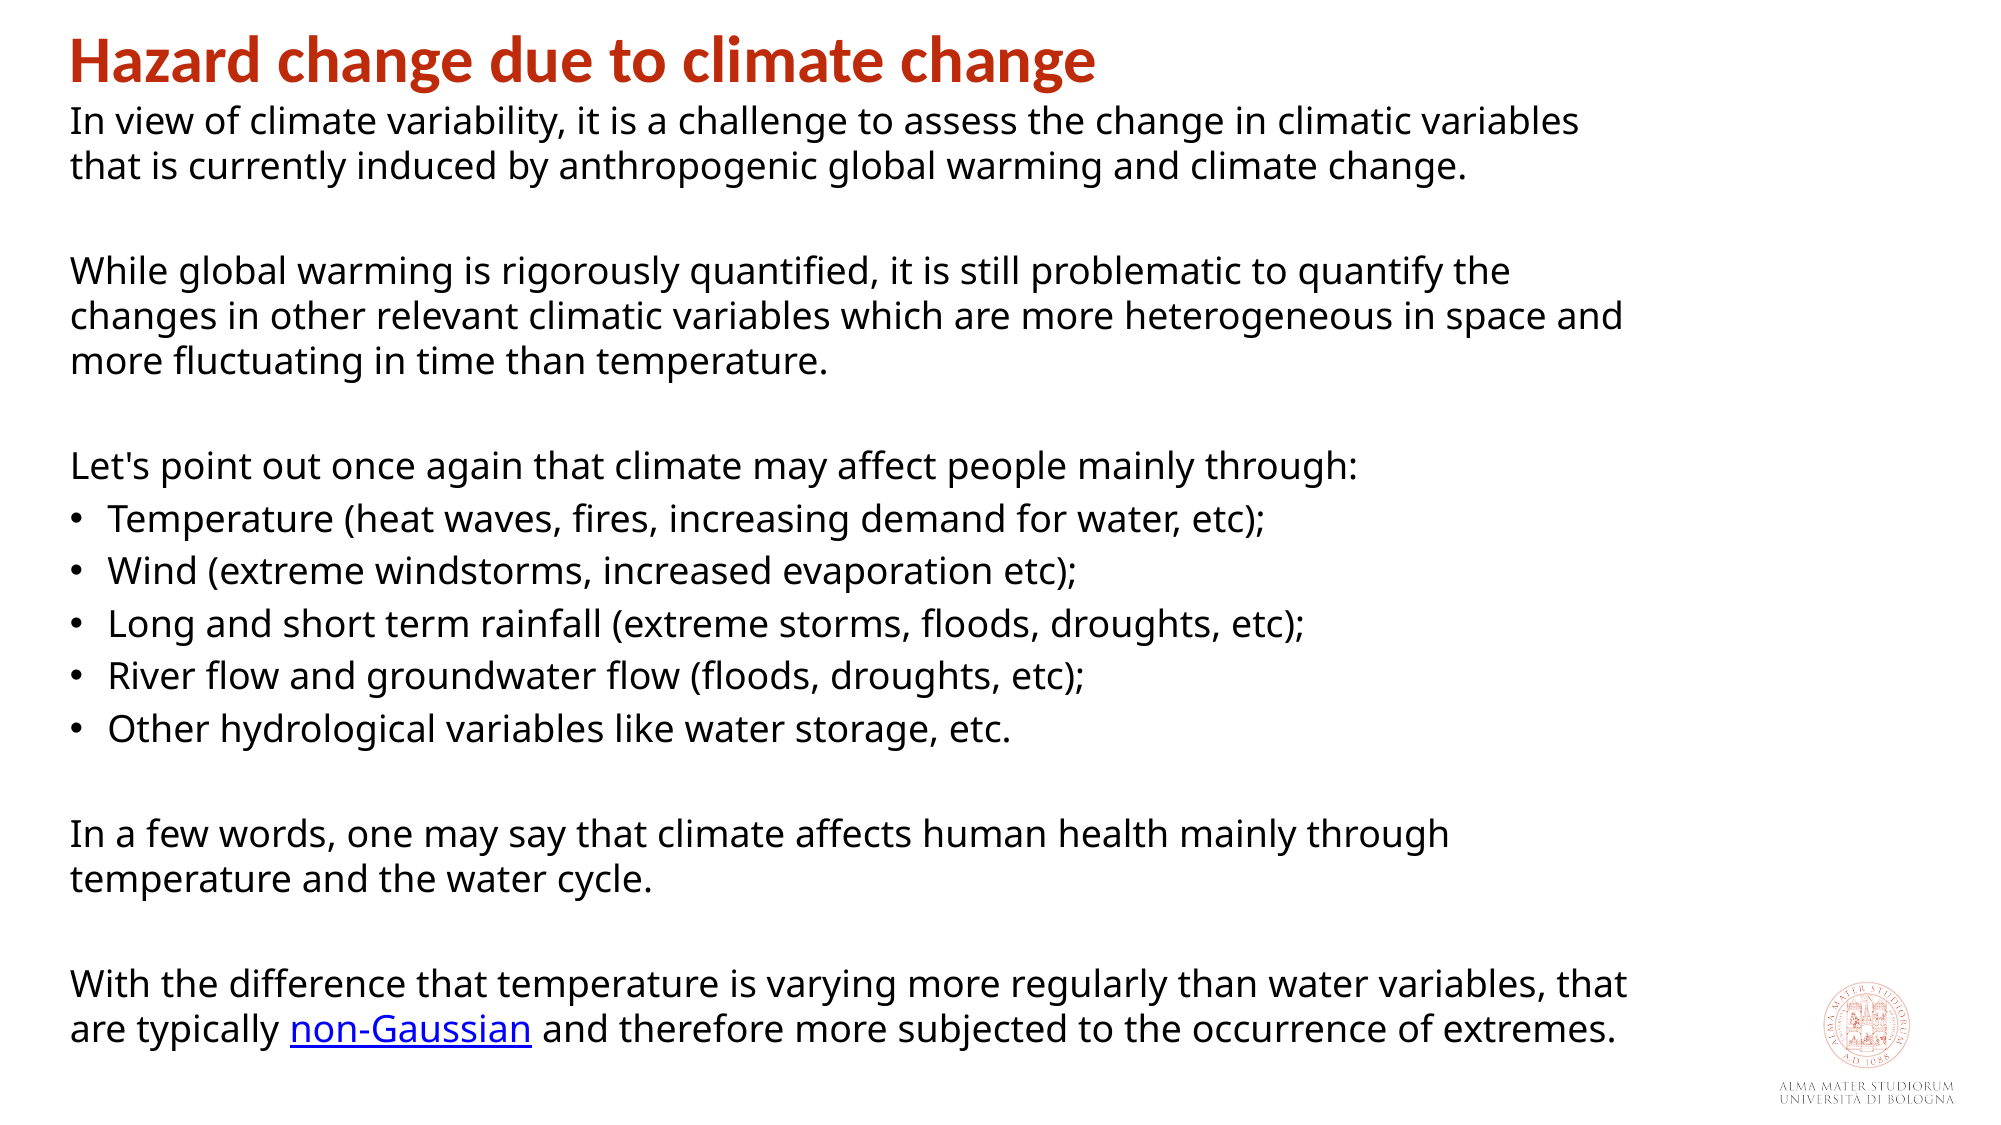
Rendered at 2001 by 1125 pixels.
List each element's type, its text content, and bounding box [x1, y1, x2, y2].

list In view of climate variability, it is a challenge to assess the change in climatic variables that is currently induced by anthropogenic global warming and climate change. While global warming is rigorously quantified, it is still problematic to quantify the changes in other relevant climatic variables which are more heterogeneous in space and more fluctuating in time than temperature. Let's point out once again that climate may affect people mainly through: Temperature (heat waves, fires, increasing demand for water, etc); Wind (extreme windstorms, increased evaporation etc); Long and short term rainfall (extreme storms, floods, droughts, etc); River flow and groundwater flow (floods, droughts, etc); Other hydrological variables like water storage, etc. In a few words, one may say that climate affects human health mainly through temperature and the water cycle. With the difference that temperature is varying more regularly than water variables, that are typically non-Gaussian and therefore more subjected to the occurrence of extremes. [55, 90, 1661, 185]
list Hazard change due to climate change [55, 42, 1898, 149]
picture [1752, 964, 1981, 1118]
